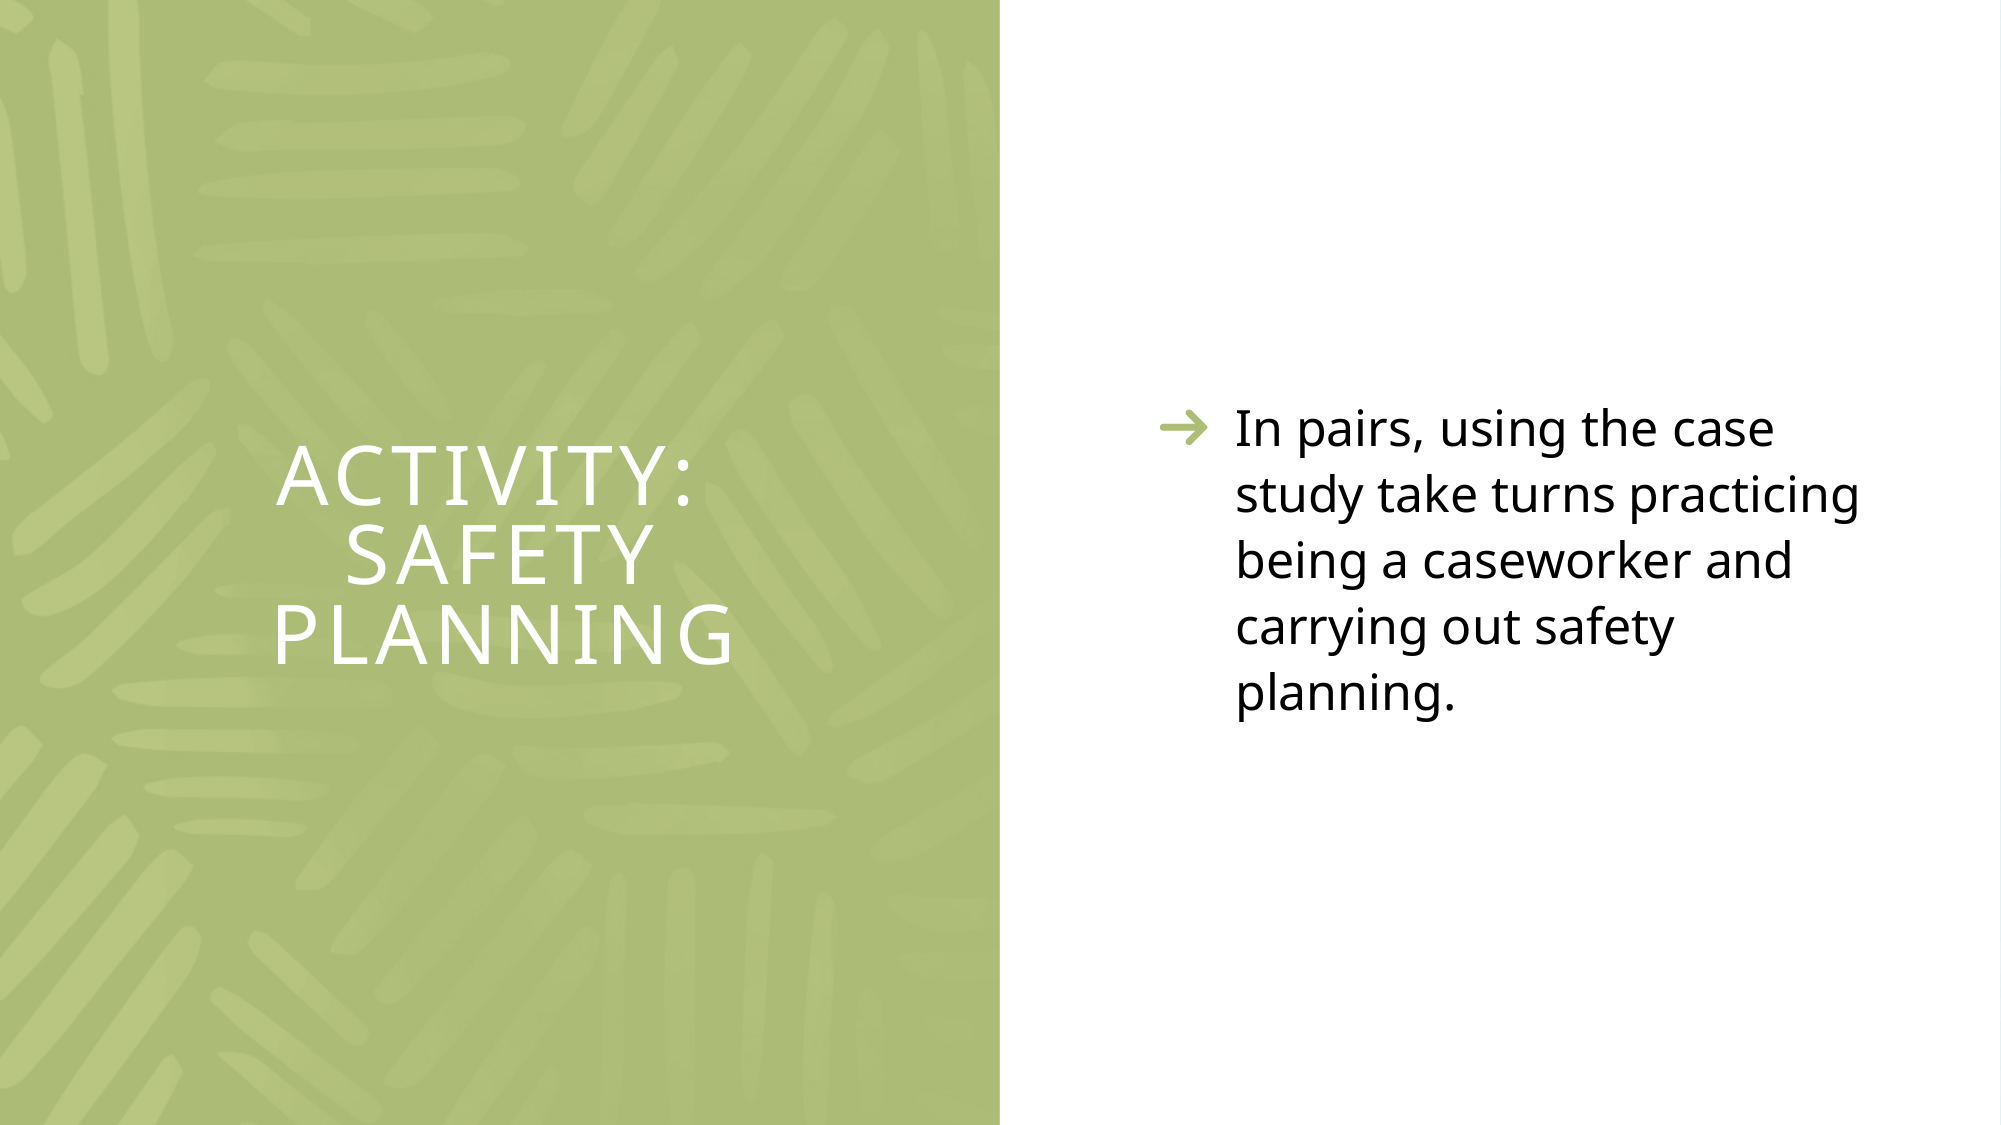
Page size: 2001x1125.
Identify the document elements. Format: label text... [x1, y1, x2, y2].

list In pairs, using the case study take turns practicing being a caseworker and carrying out safety planning. [1152, 140, 1888, 971]
title ACTIVITY: SAFETY PLANNING [111, 434, 895, 688]
picture [0, 0, 2001, 1125]
